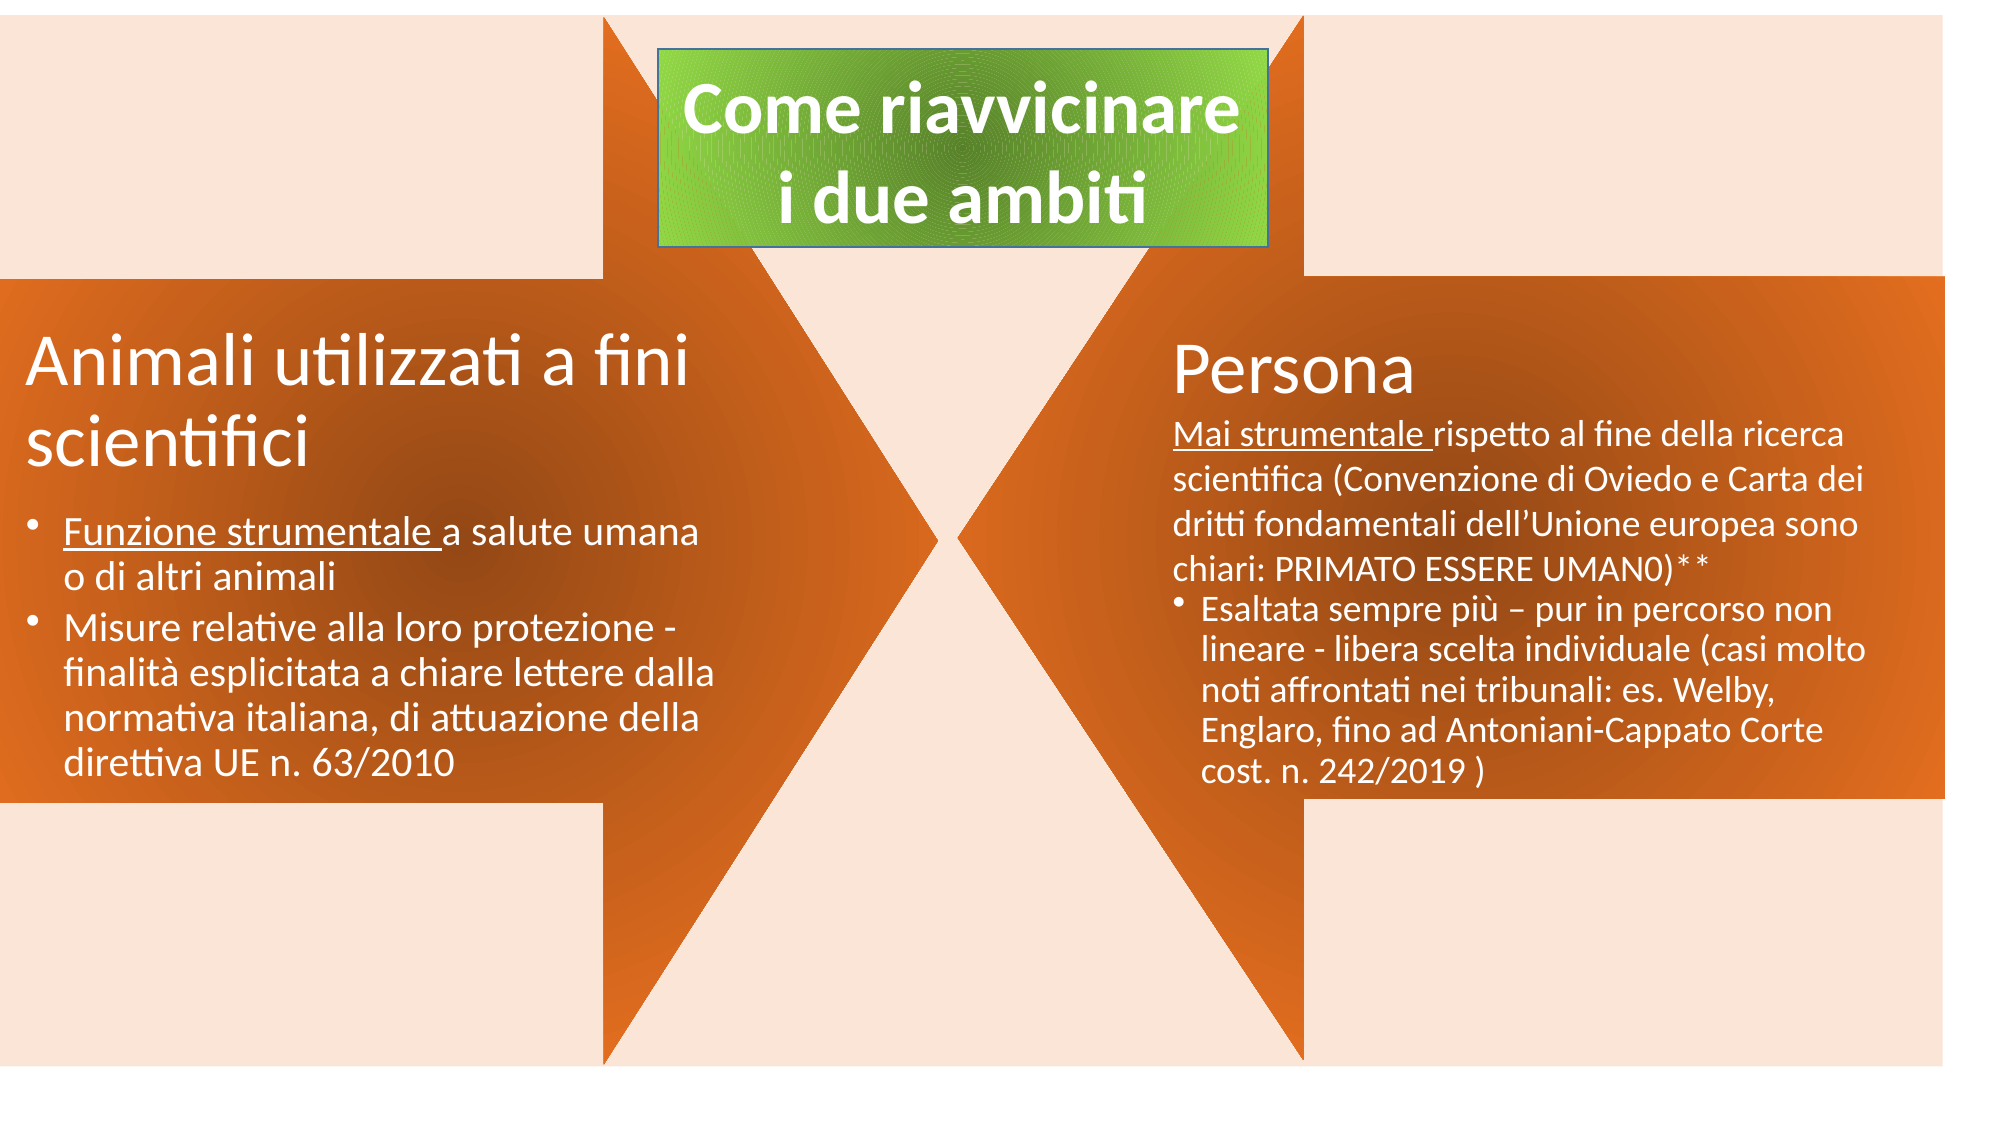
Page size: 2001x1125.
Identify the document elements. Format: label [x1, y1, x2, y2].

text_box [0, 15, 1943, 1067]
